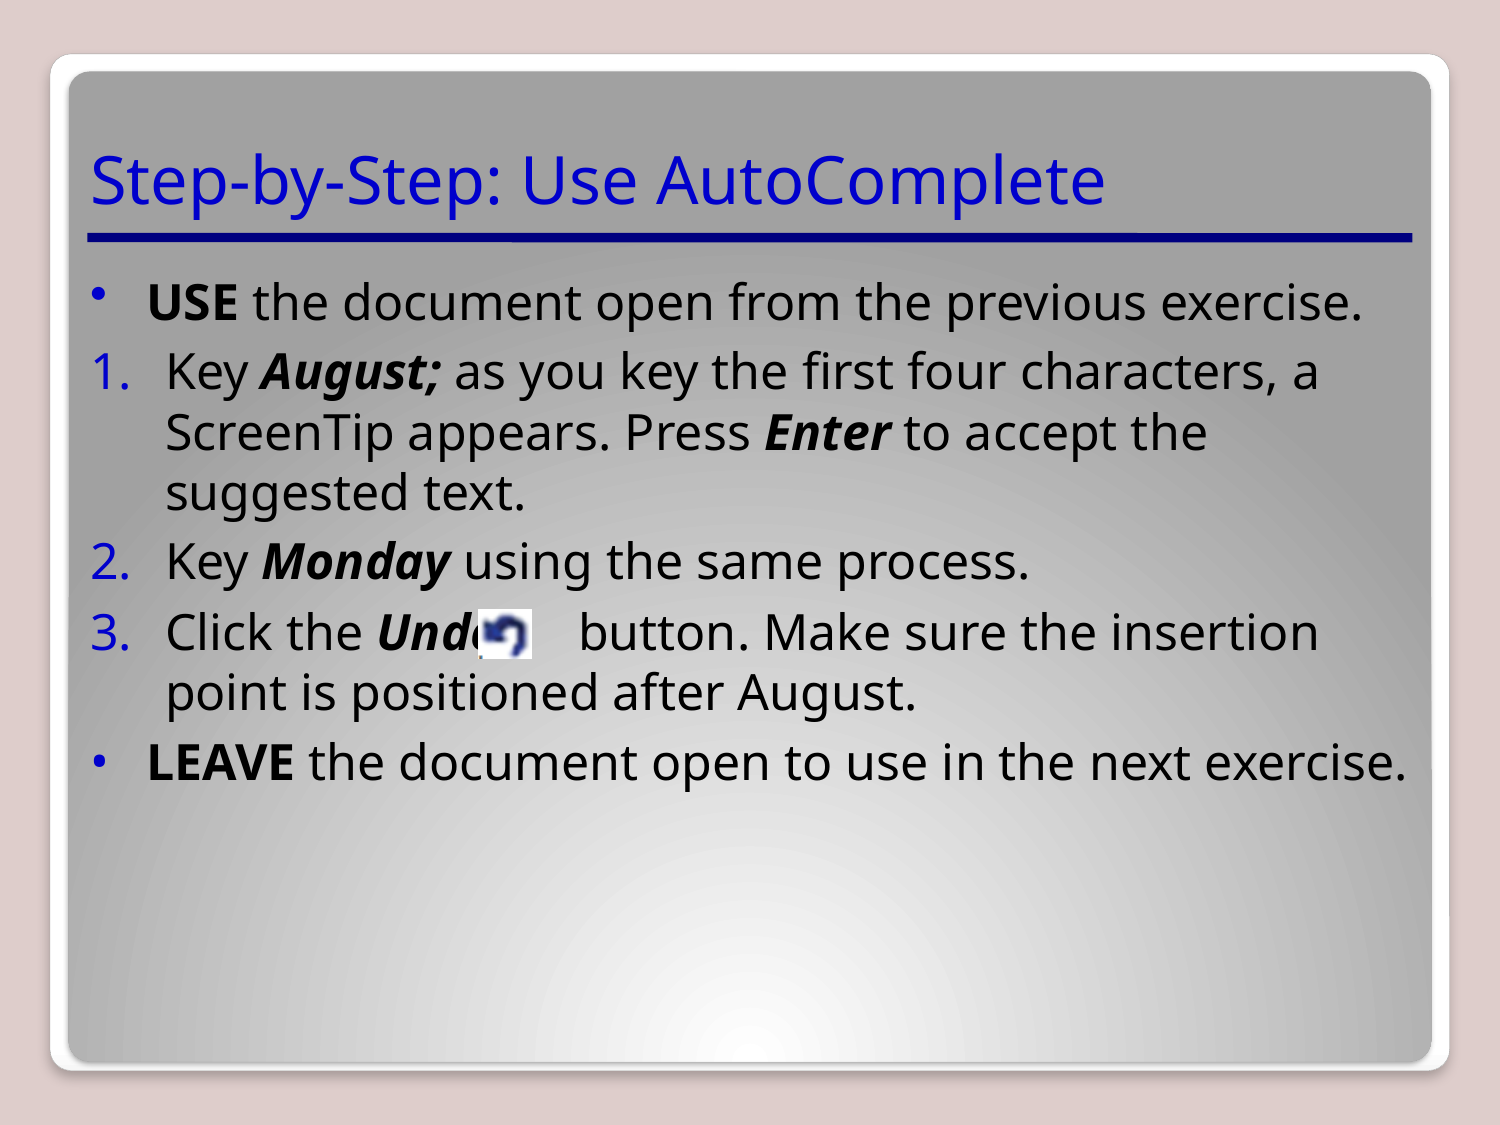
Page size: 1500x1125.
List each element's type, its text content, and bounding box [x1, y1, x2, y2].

list USE the document open from the previous exercise. Key August; as you key the first four characters, a ScreenTip appears. Press Enter to accept the suggested text. Key Monday using the same process. Click the Undo button. Make sure the insertion point is positioned after August. LEAVE the document open to use in the next exercise. [74, 262, 1426, 1063]
title Step-by-Step: Use AutoComplete [74, 74, 1426, 226]
picture [477, 609, 532, 659]
